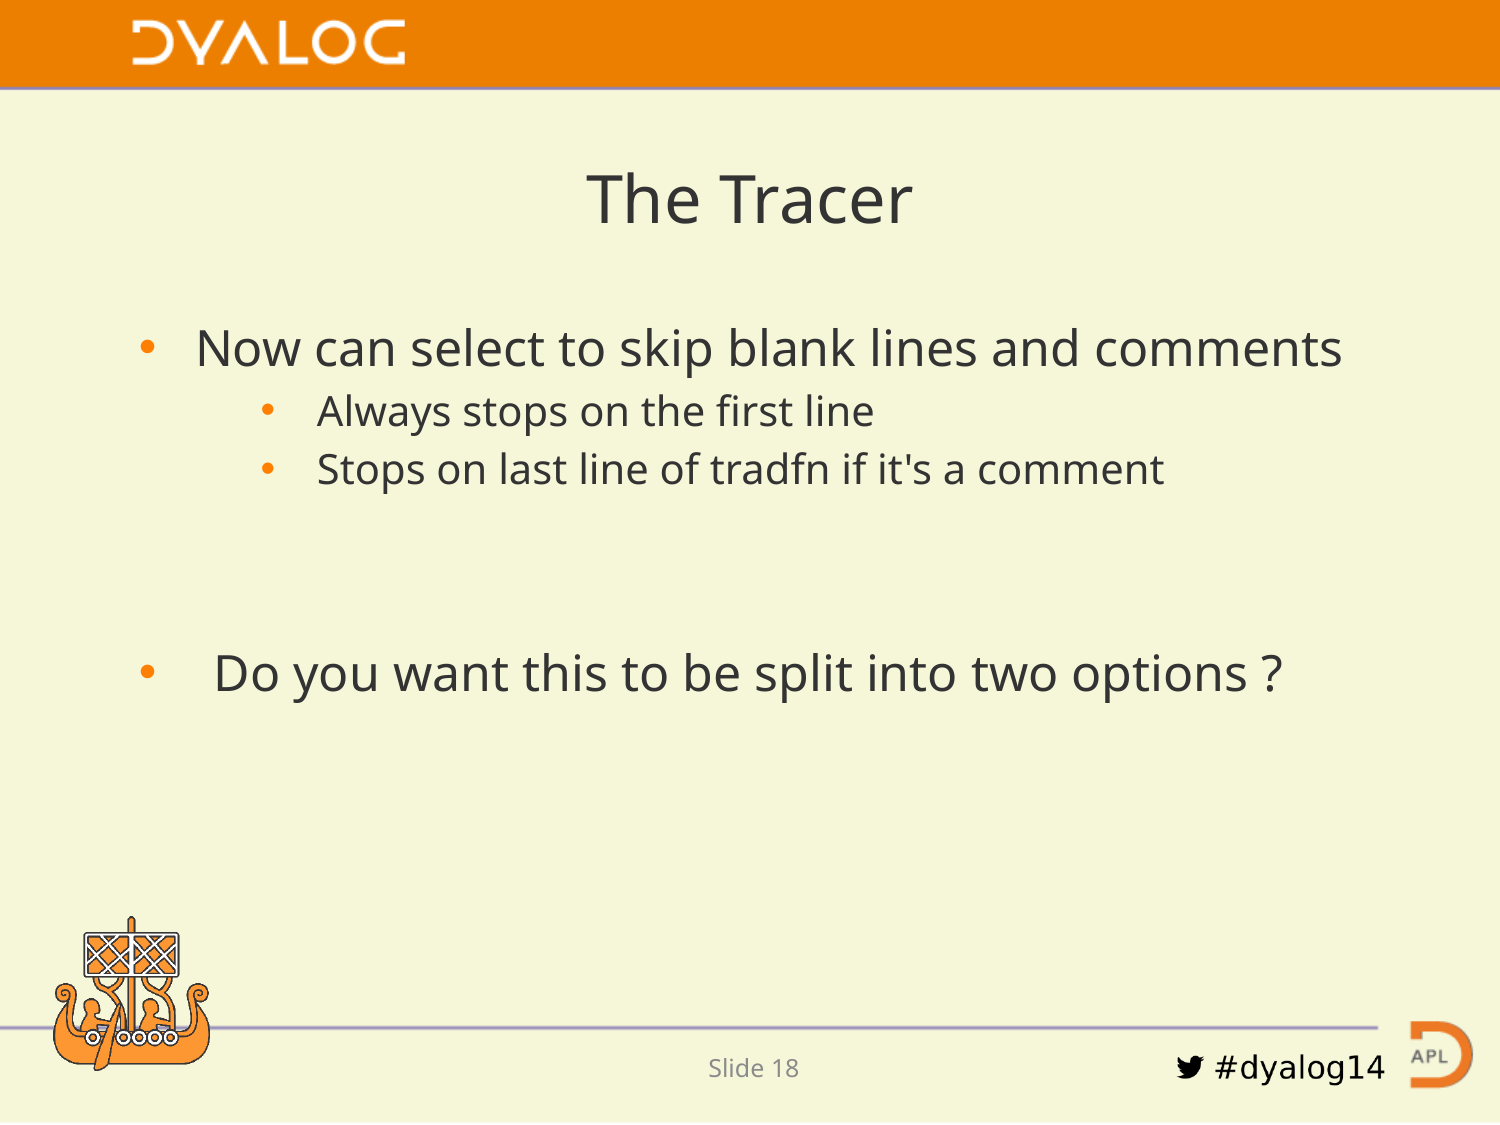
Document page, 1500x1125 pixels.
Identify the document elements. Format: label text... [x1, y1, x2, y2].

picture [0, 0, 1500, 1123]
slide_number Slide 17 [585, 1039, 923, 1100]
list The Tracer Now can select to skip blank lines and comments Always stops on the first line Stops on last line of tradfn if it's a comment Do you want this to be split into two options ? [123, 149, 1376, 917]
